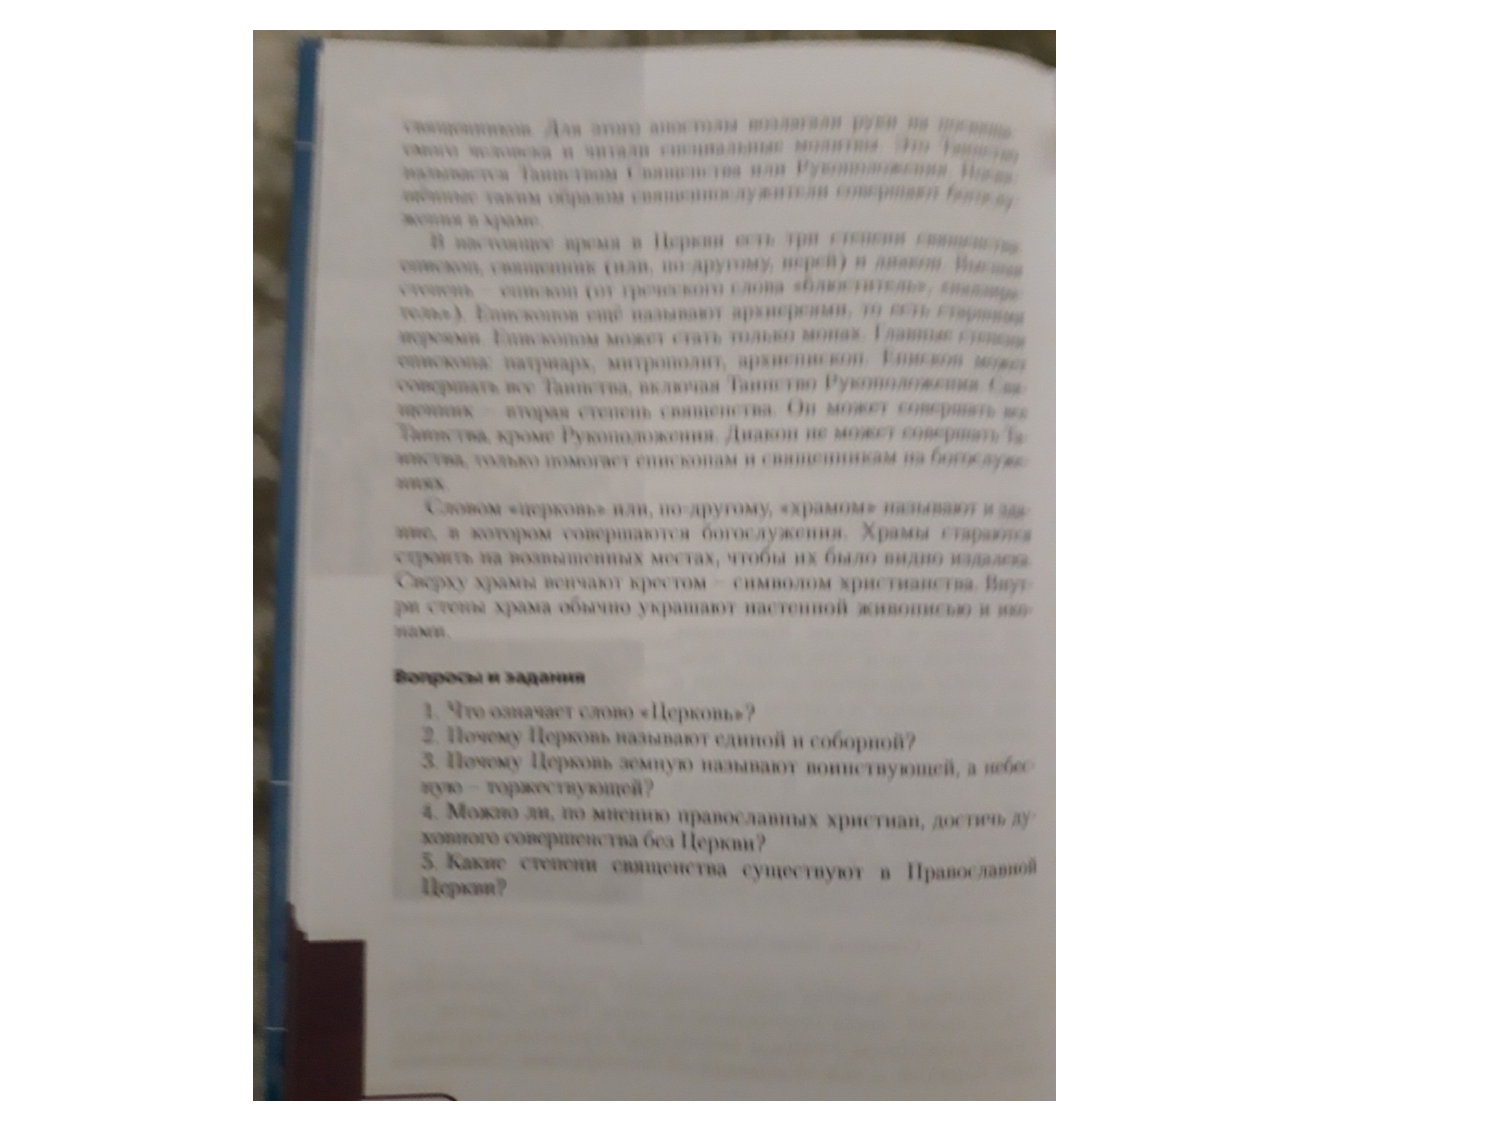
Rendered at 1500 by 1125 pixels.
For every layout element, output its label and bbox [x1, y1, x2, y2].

picture [253, 30, 1057, 1101]
